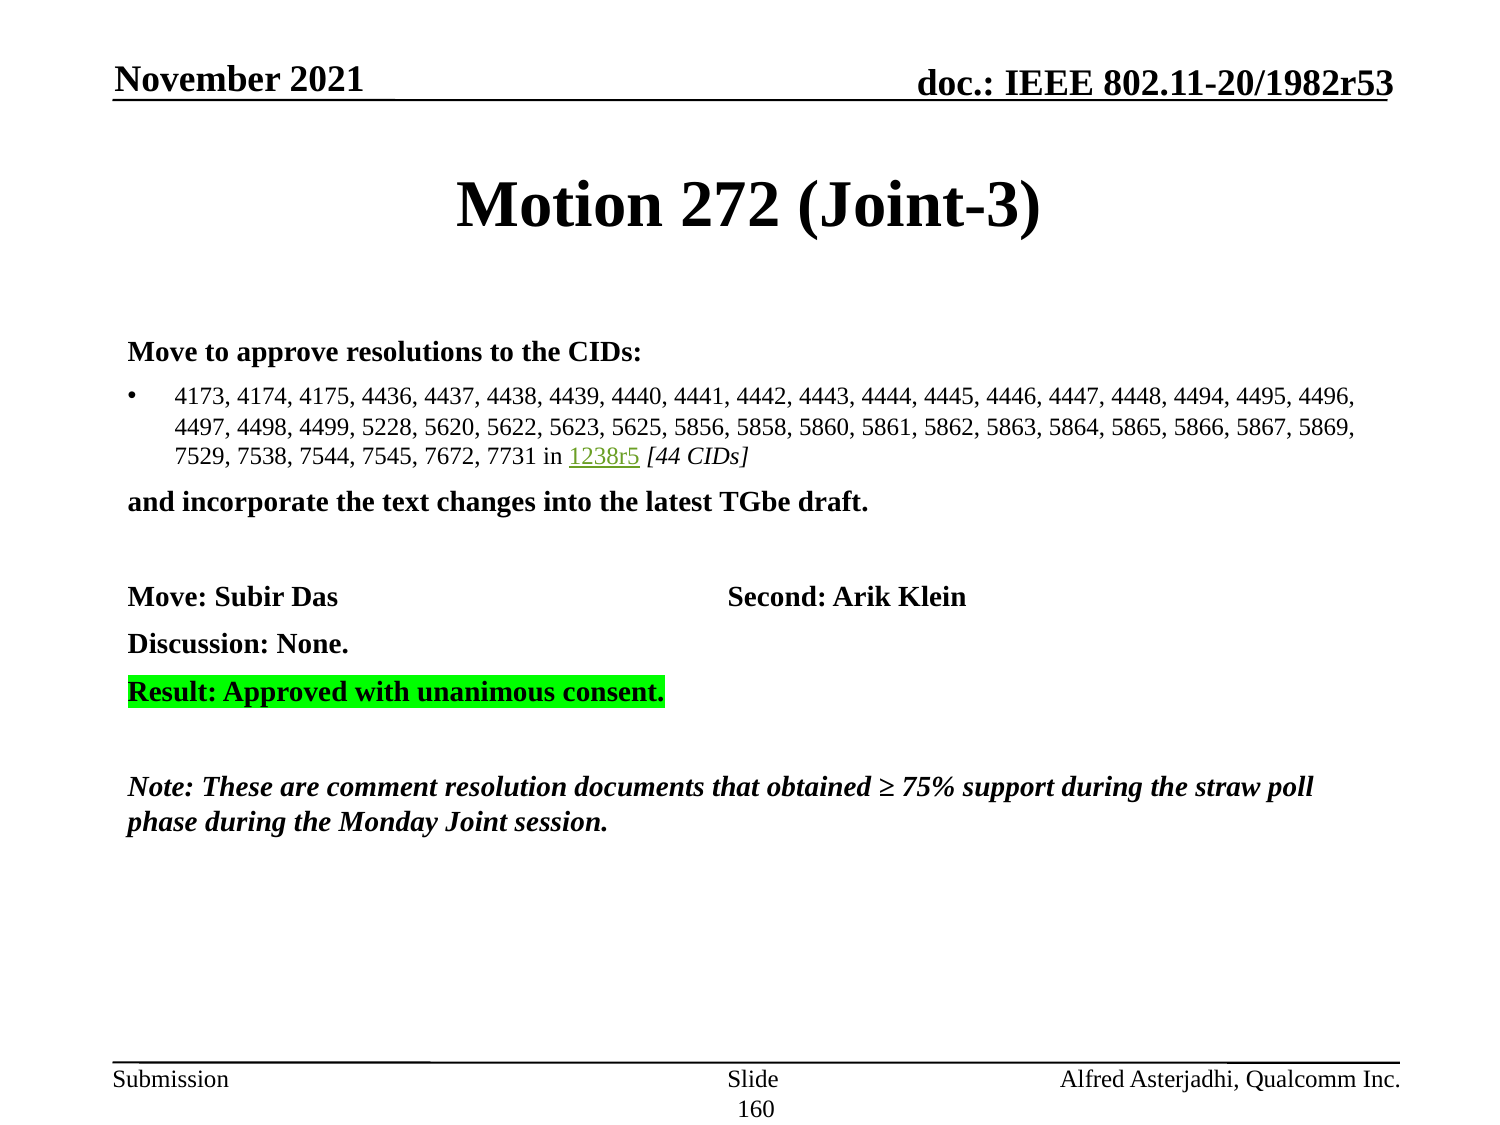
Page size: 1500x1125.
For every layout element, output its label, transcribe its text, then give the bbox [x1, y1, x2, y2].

title Motion 272 (Joint-3) [112, 112, 1388, 288]
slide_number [114, 54, 423, 100]
footer Alfred Asterjadhi, Qualcomm Inc. [878, 1061, 1402, 1093]
slide_number Slide 160 [712, 1061, 800, 1123]
list Move to approve resolutions to the CIDs: 4173, 4174, 4175, 4436, 4437, 4438, 4439, 4440, 4441, 4442, 4443, 4444, 4445, 4446, 4447, 4448, 4494, 4495, 4496, 4497, 4498, 4499, 5228, 5620, 5622, 5623, 5625, 5856, 5858, 5860, 5861, 5862, 5863, 5864, 5865, 5866, 5867, 5869, 7529, 7538, 7544, 7545, 7672, 7731 in 1238r5 [44 CIDs] and incorporate the text changes into the latest TGbe draft. Move: Subir Das Second: Arik Klein Discussion: None. Result: Approved with unanimous consent. Note: These are comment resolution documents that obtained ≥ 75% support during the straw poll phase during the Monday Joint session. [112, 324, 1388, 1063]
